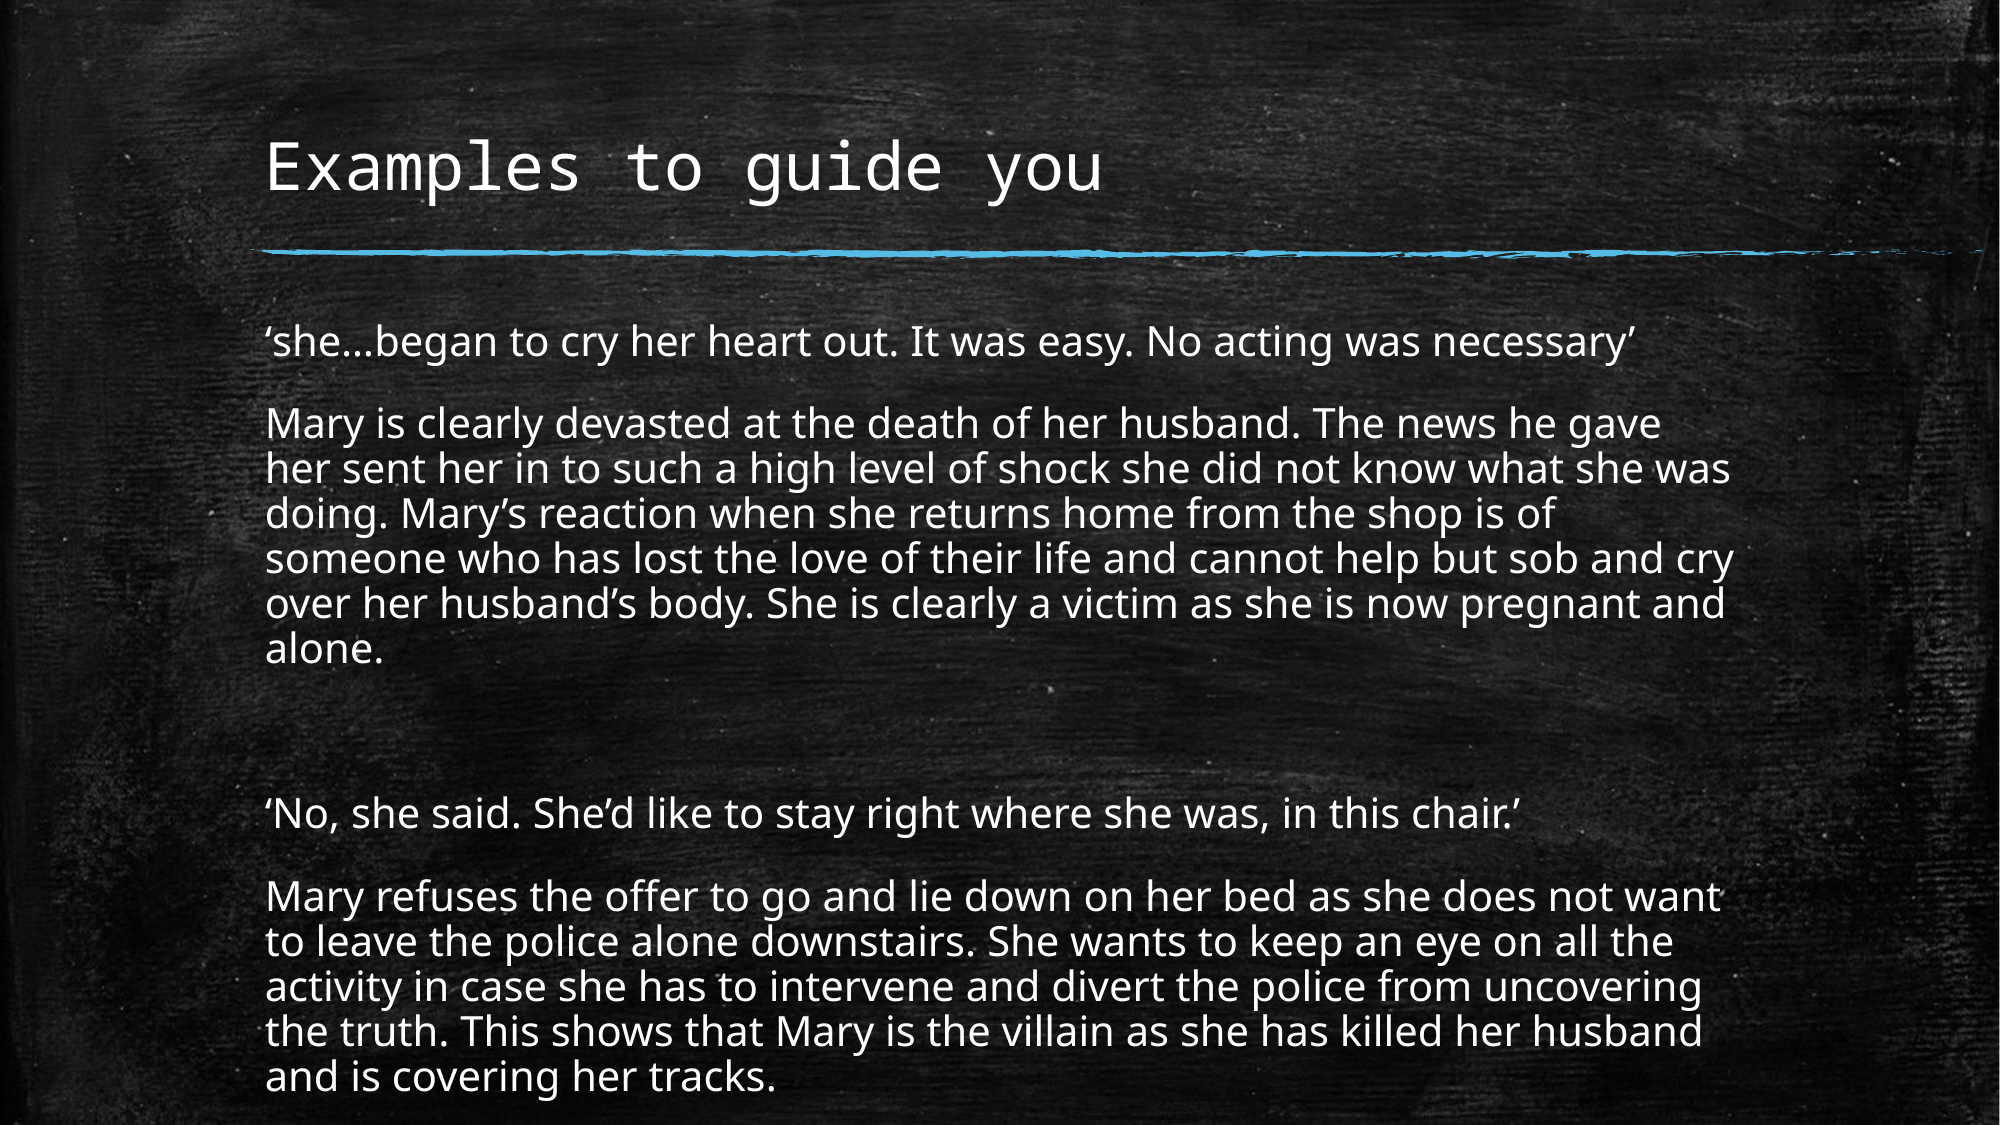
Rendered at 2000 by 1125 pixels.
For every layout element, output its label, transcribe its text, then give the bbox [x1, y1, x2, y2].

list ‘she…began to cry her heart out. It was easy. No acting was necessary’ Mary is clearly devasted at the death of her husband. The news he gave her sent her in to such a high level of shock she did not know what she was doing. Mary’s reaction when she returns home from the shop is of someone who has lost the love of their life and cannot help but sob and cry over her husband’s body. She is clearly a victim as she is now pregnant and alone. ‘No, she said. She’d like to stay right where she was, in this chair.’ Mary refuses the offer to go and lie down on her bed as she does not want to leave the police alone downstairs. She wants to keep an eye on all the activity in case she has to intervene and divert the police from uncovering the truth. This shows that Mary is the villain as she has killed her husband and is covering her tracks. [249, 312, 1750, 1080]
picture [0, 0, 2000, 1125]
title Examples to guide you [249, 45, 1750, 213]
